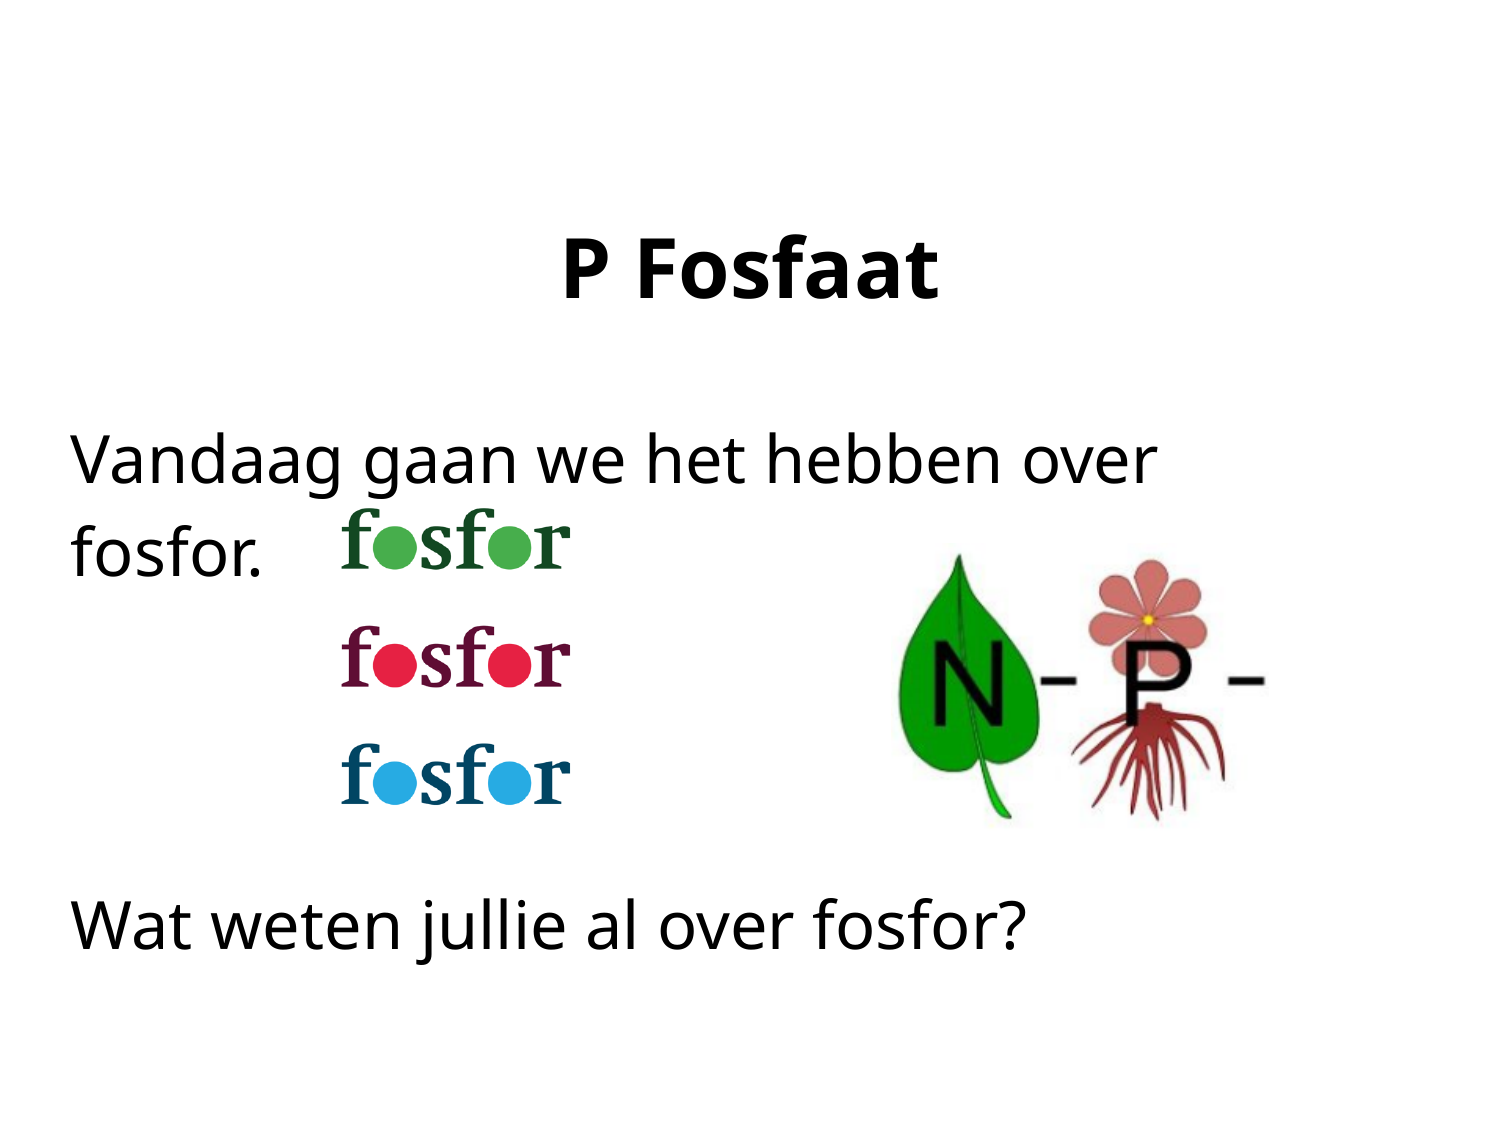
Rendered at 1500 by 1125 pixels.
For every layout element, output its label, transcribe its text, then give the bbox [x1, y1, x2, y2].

title P Fosfaat [283, 184, 1217, 347]
picture [891, 543, 1269, 835]
picture [226, 479, 688, 835]
list Vandaag gaan we het hebben over fosfor. Wat weten jullie al over fosfor? [55, 408, 1320, 989]
